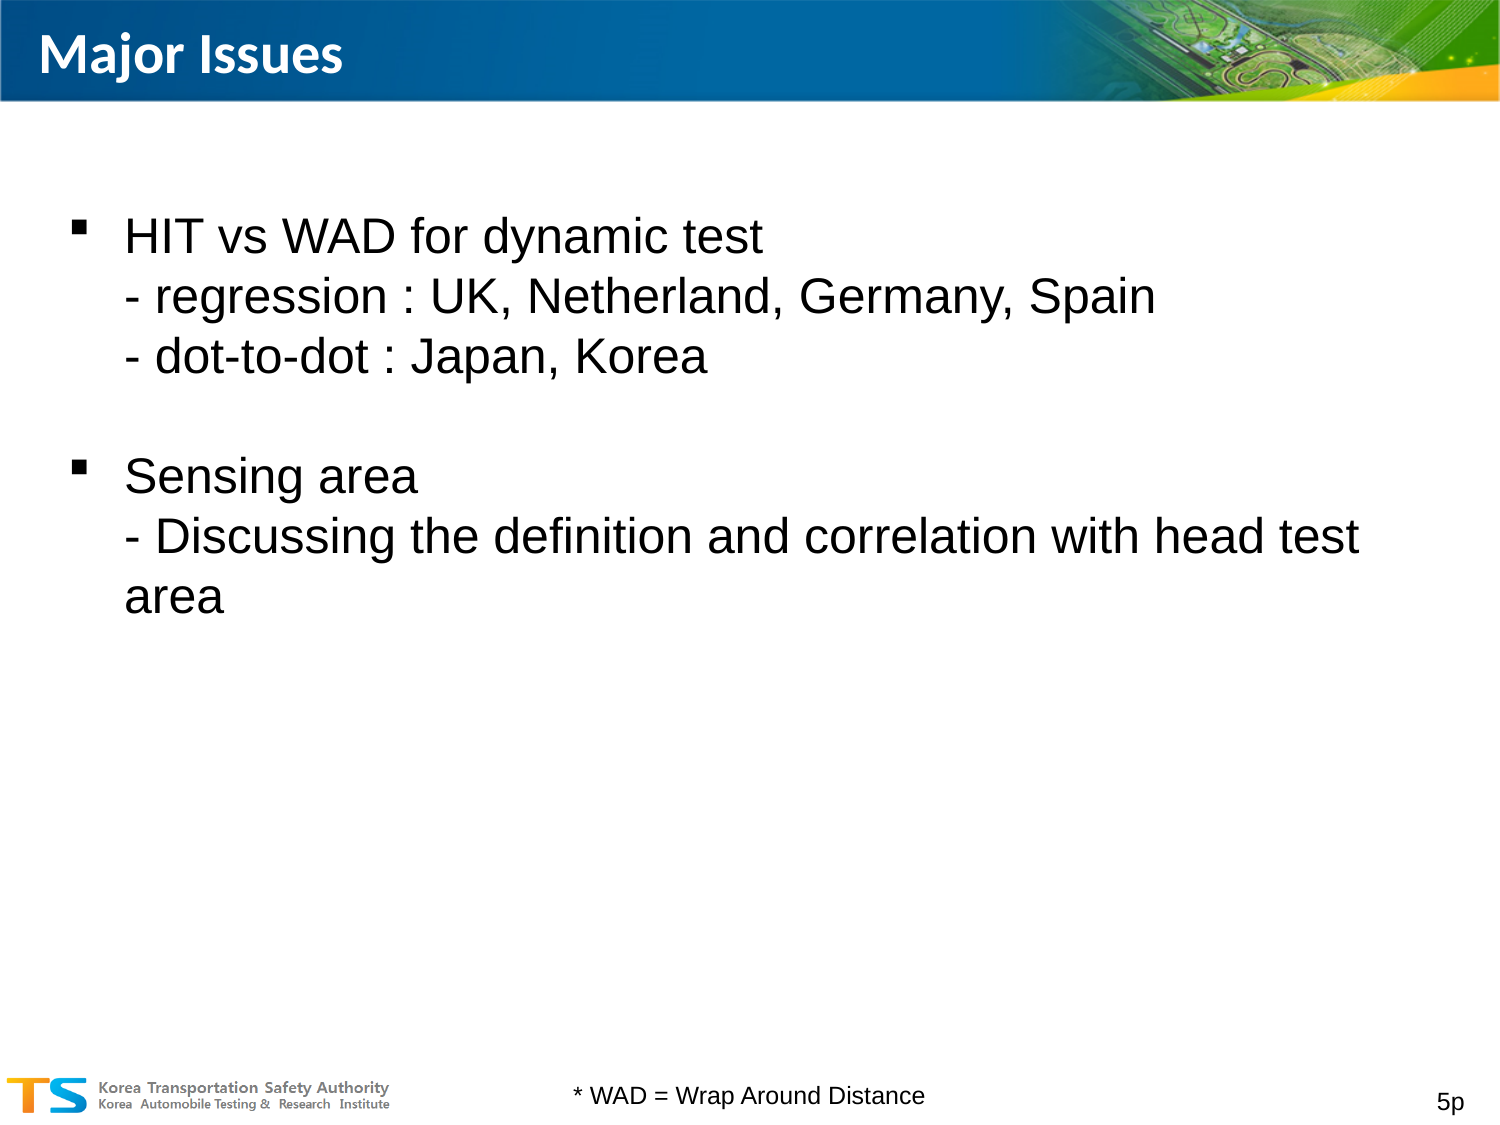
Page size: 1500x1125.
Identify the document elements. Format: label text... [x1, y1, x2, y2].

picture [4, 1072, 399, 1120]
text_box 5p [1400, 1079, 1500, 1123]
picture [0, 0, 1500, 102]
text_box * WAD = Wrap Around Distance [558, 1071, 942, 1117]
text_box HIT vs WAD for dynamic test - regression : UK, Netherland, Germany, Spain - dot-to-dot : Japan, Korea Sensing area - Discussing the definition and correlation with head test area [53, 196, 1447, 631]
